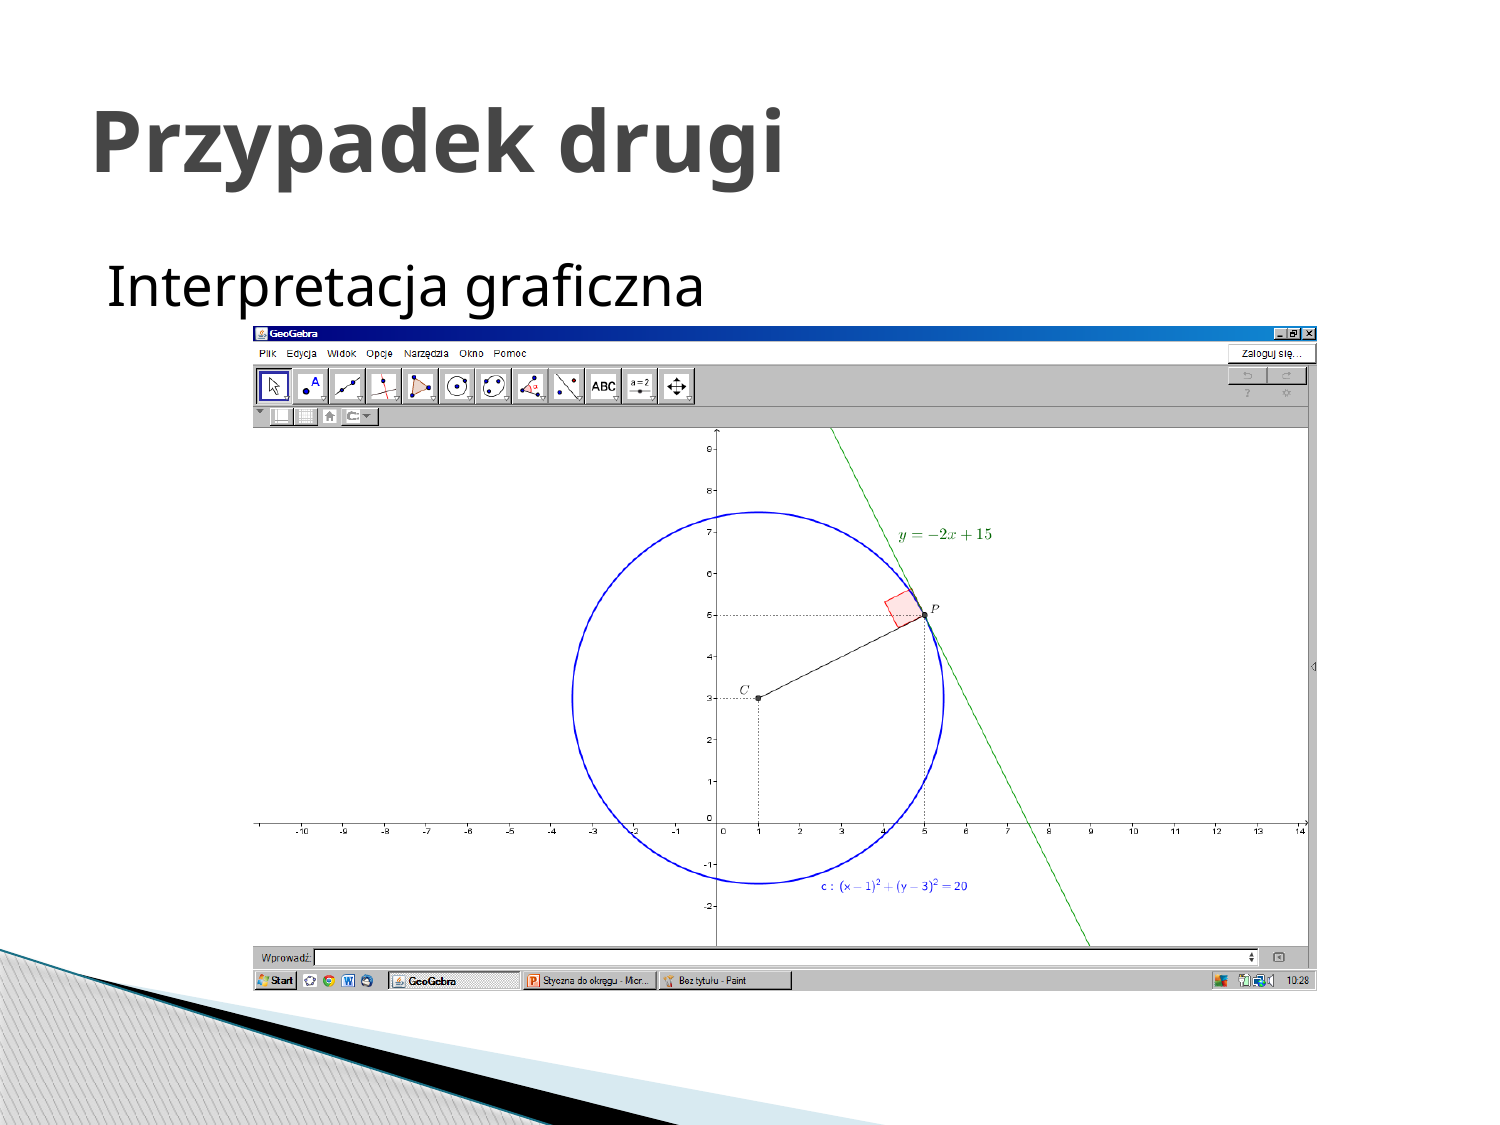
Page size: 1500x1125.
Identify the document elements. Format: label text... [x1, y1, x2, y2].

title Przypadek drugi [75, 45, 1425, 233]
picture [253, 326, 1318, 991]
list Interpretacja graficzna [75, 243, 1425, 986]
